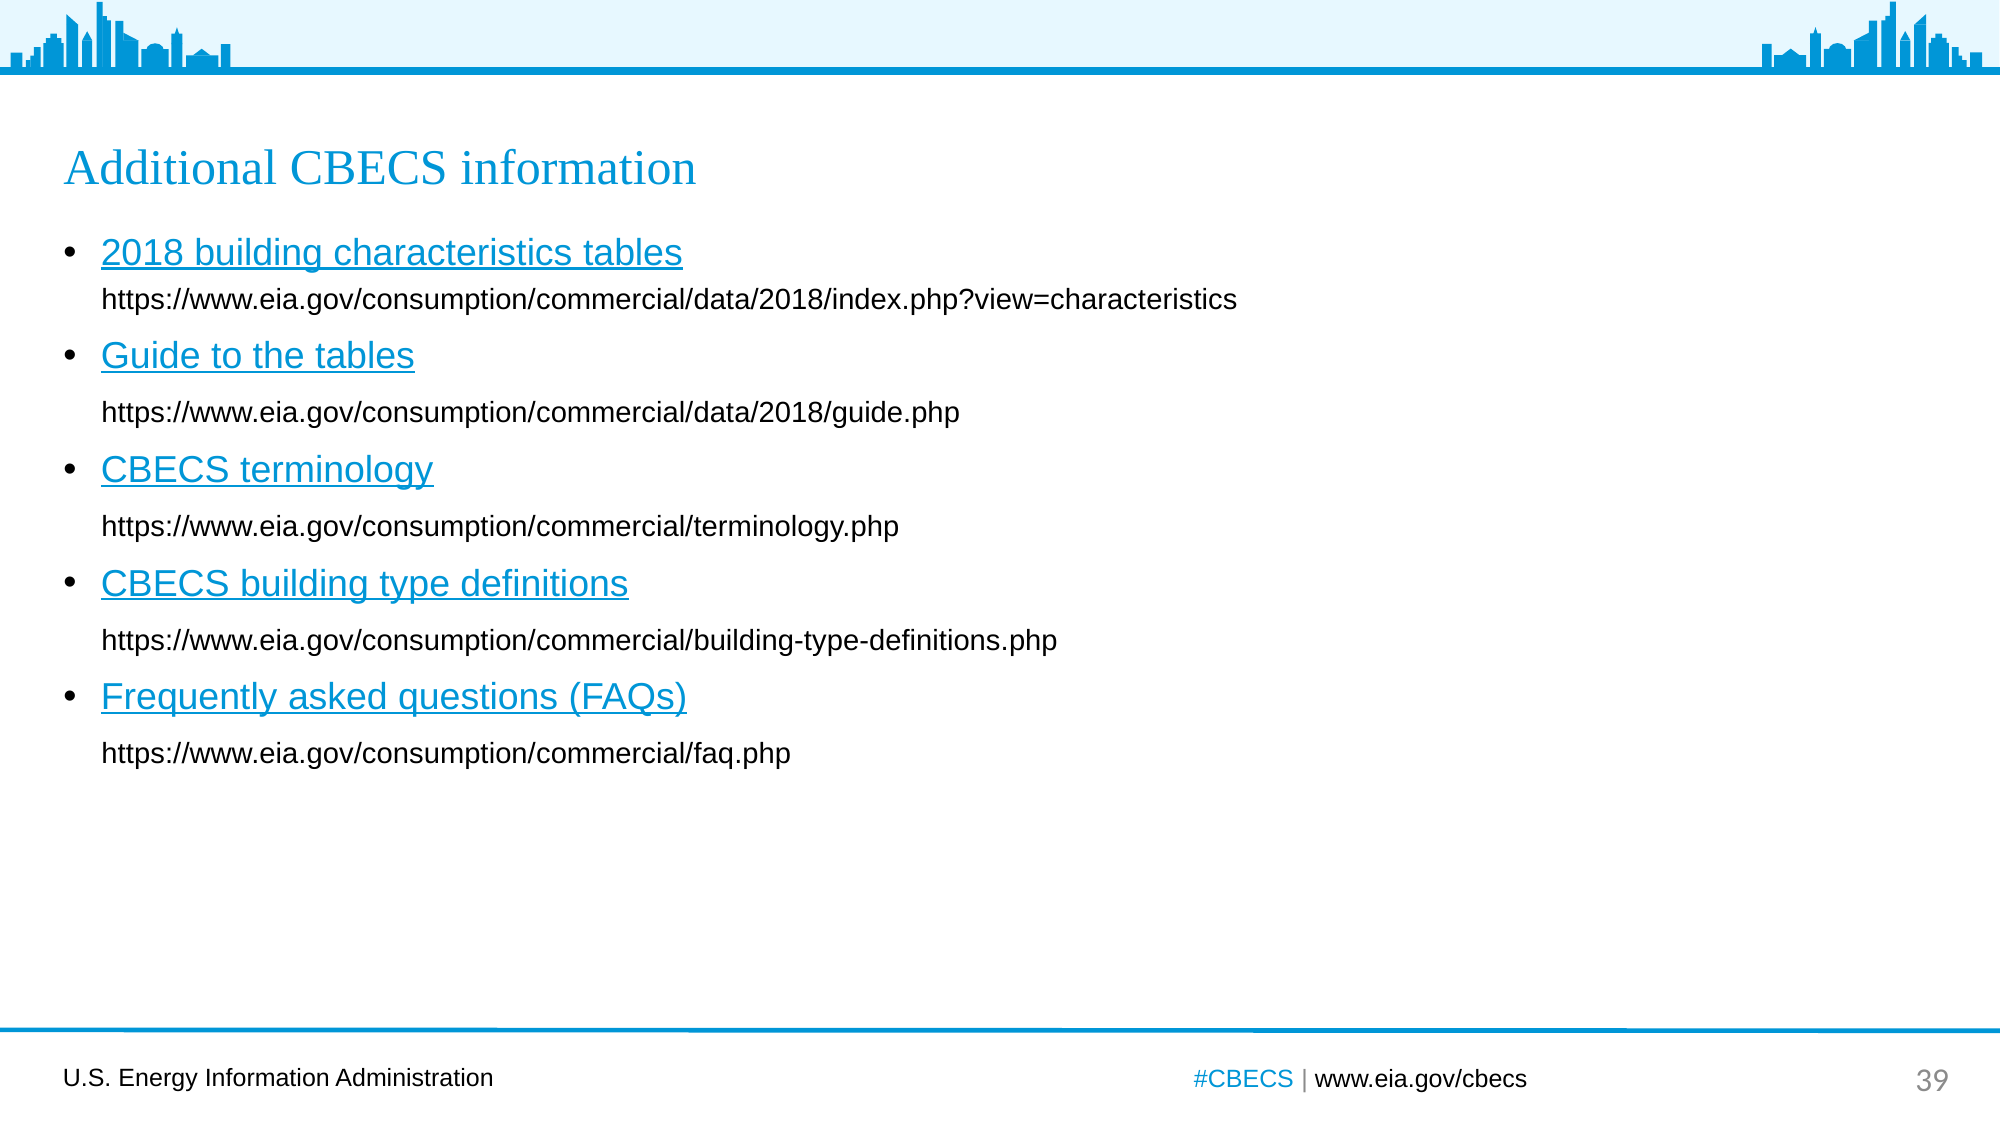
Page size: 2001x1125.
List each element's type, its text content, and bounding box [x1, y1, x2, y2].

footer #CBECS | www.eia.gov/cbecs [1023, 1047, 1699, 1107]
slide_number 39 [1886, 1048, 1978, 1109]
title Additional CBECS information [48, 77, 1952, 202]
list 2018 building characteristics tables https://www.eia.gov/consumption/commercial/data/2018/index.php?view=characteristics Guide to the tables https://www.eia.gov/consumption/commercial/data/2018/guide.php CBECS terminology https://www.eia.gov/consumption/commercial/terminology.php CBECS building type definitions https://www.eia.gov/consumption/commercial/building-type-definitions.php Frequently asked questions (FAQs) https://www.eia.gov/consumption/commercial/faq.php [48, 225, 1952, 1006]
